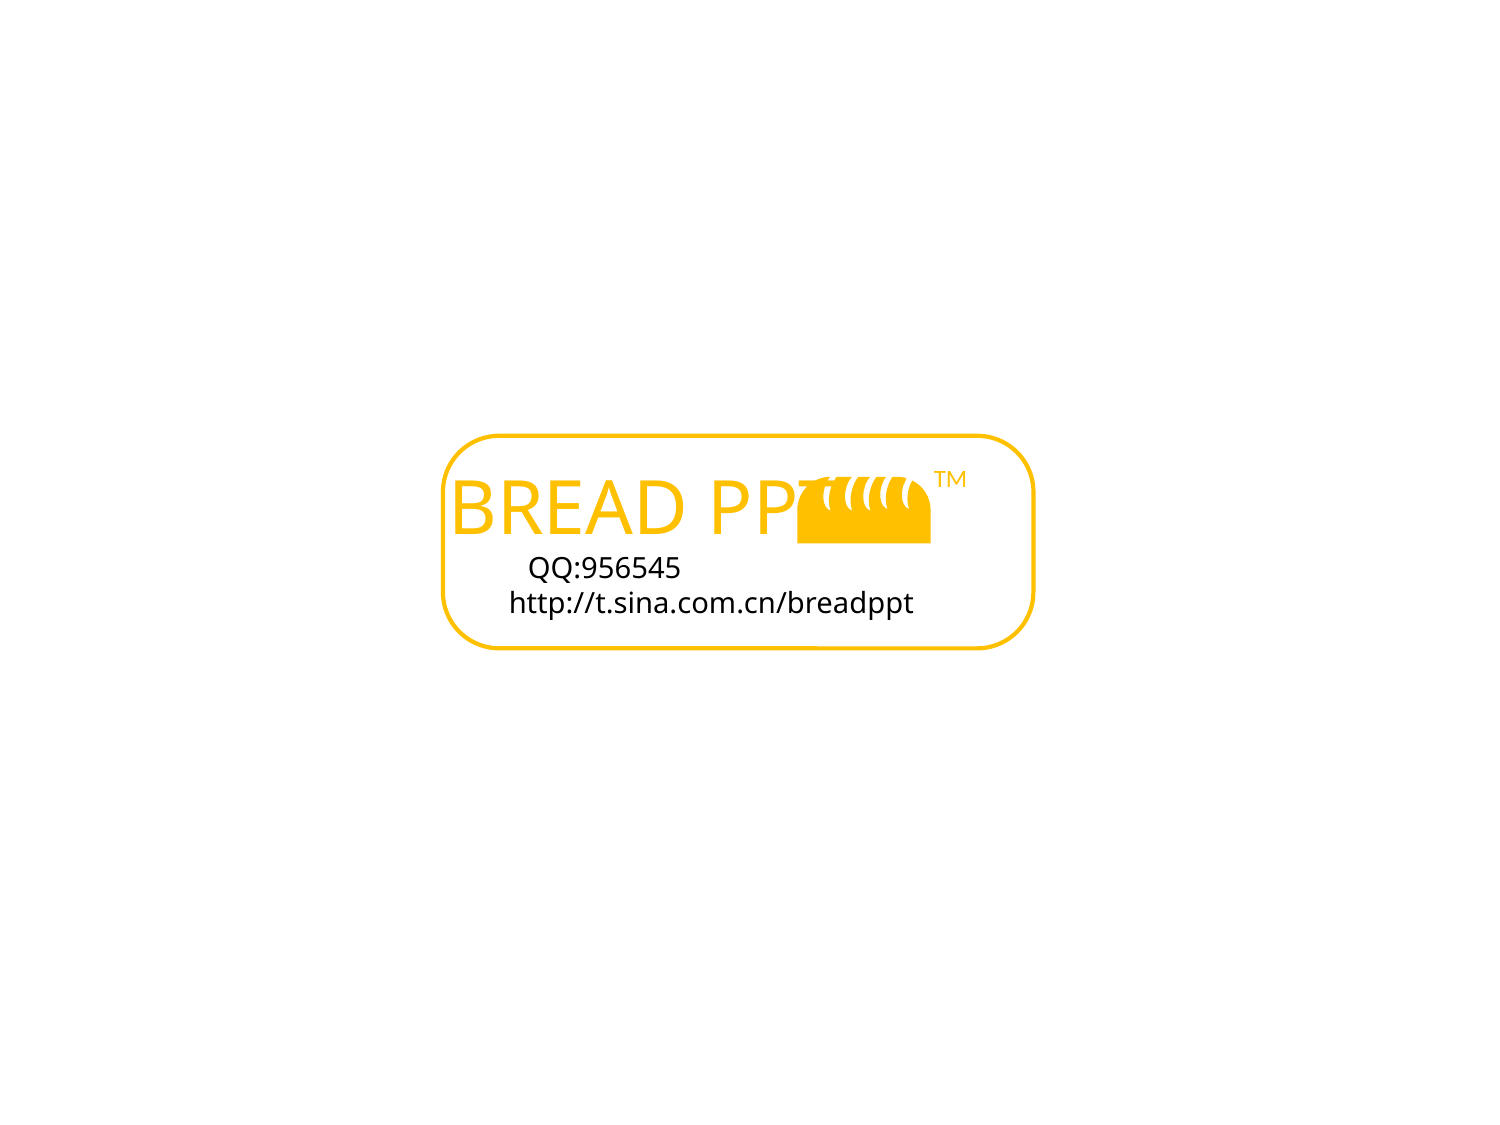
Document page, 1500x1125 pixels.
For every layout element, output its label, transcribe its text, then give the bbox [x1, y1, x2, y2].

text_box QQ:956545 [513, 542, 697, 577]
text_box http://t.sina.com.cn/breadppt [494, 577, 929, 628]
text_box TM [919, 455, 983, 501]
text_box [795, 474, 933, 546]
text_box BREAD PPT [433, 451, 856, 557]
text_box [440, 433, 1036, 651]
